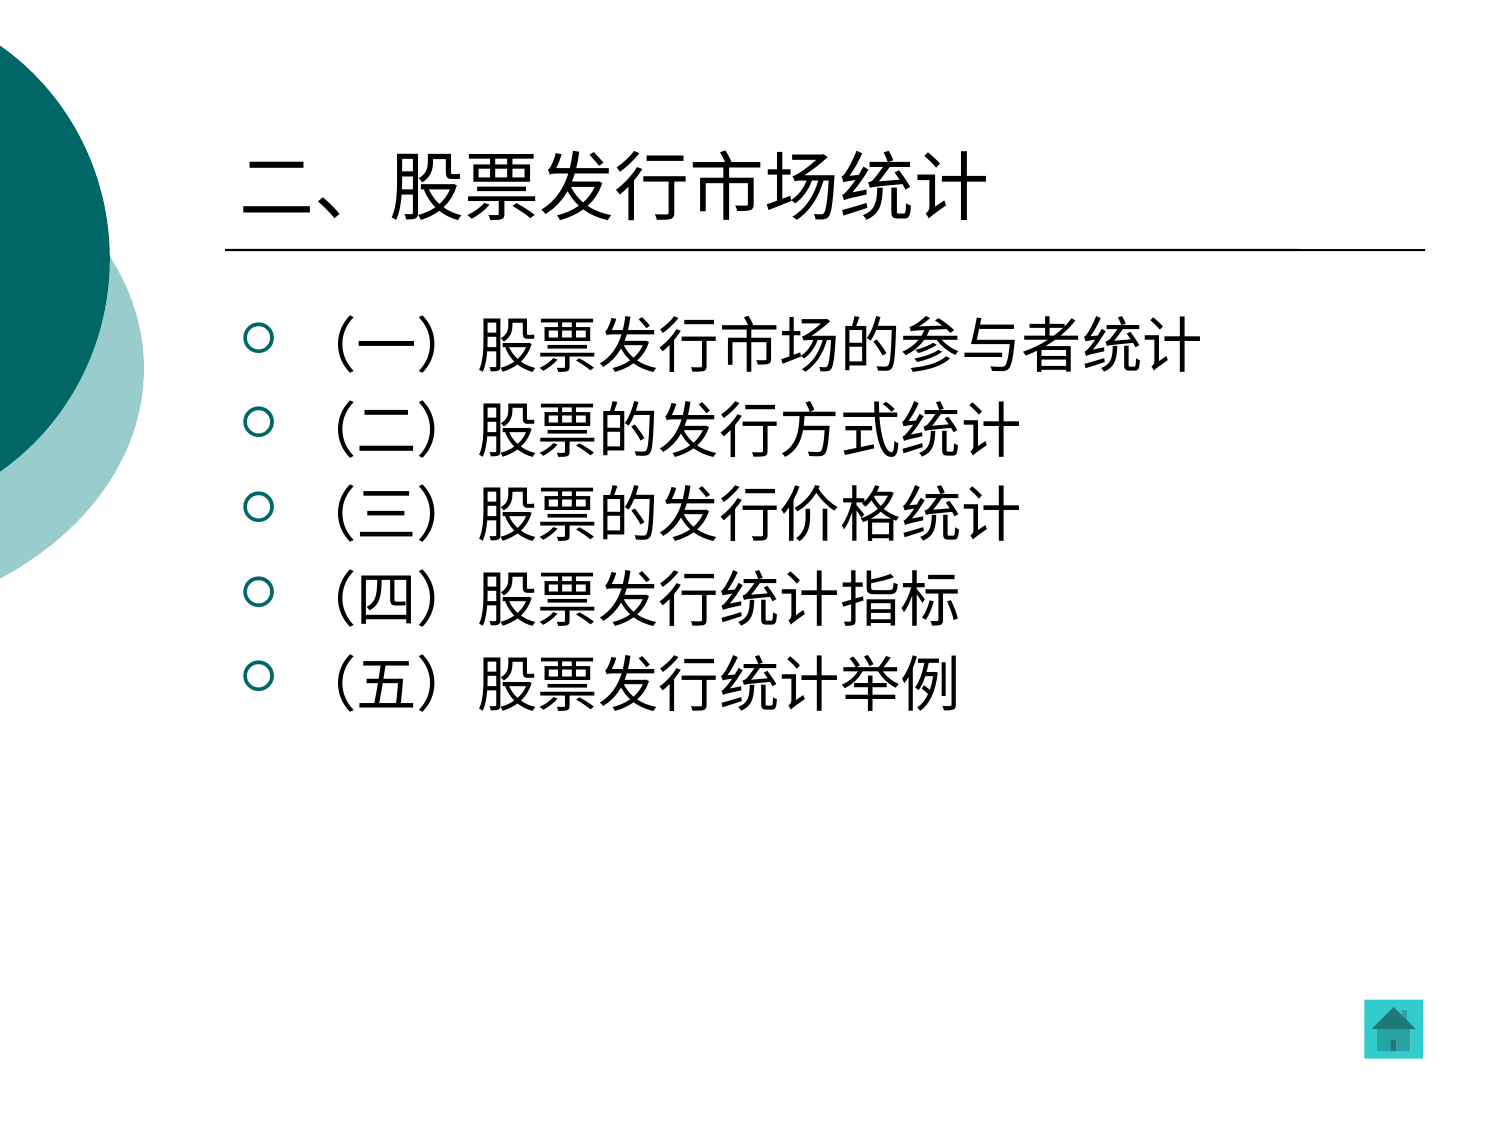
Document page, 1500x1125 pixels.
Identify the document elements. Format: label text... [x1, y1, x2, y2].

table_cell 7 [1378, 1030, 1410, 1051]
list （一）股票发行市场的参与者统计 （二）股票的发行方式统计 （三）股票的发行价格统计 （四）股票发行统计指标 （五）股票发行统计举例 [224, 299, 1425, 975]
title 二、股票发行市场统计 [224, 49, 1425, 238]
text_box [1364, 999, 1424, 1059]
